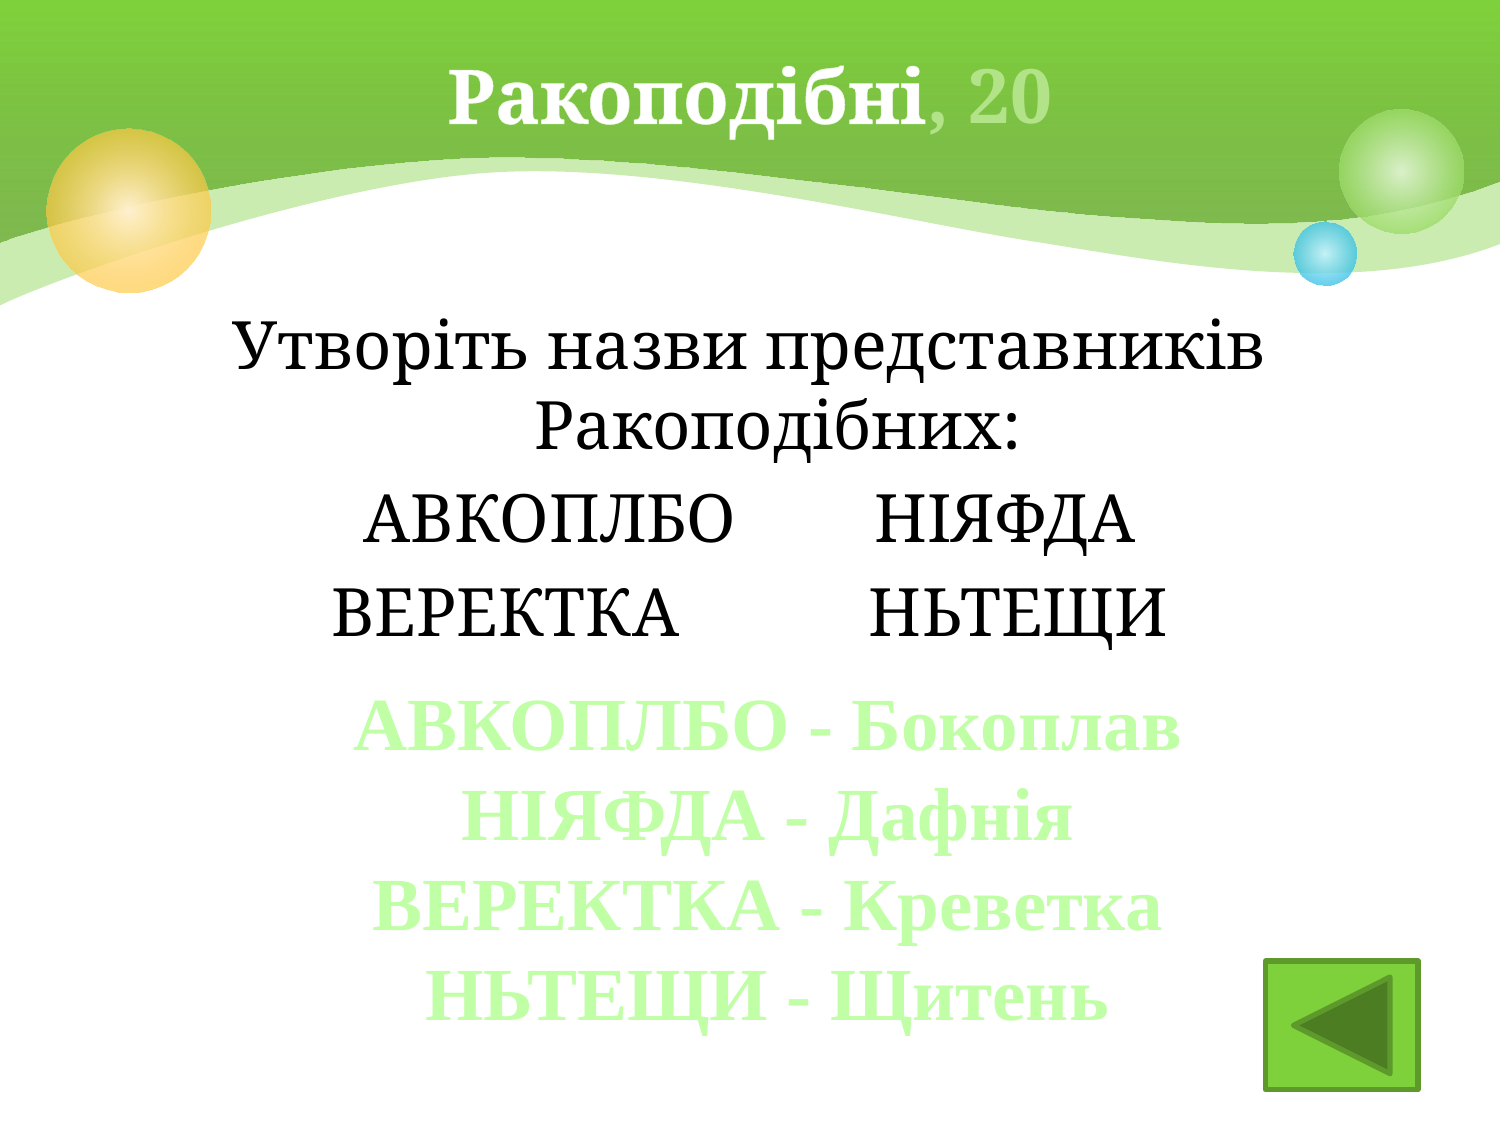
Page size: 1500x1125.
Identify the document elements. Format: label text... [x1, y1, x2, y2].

text_box АВКОПЛБО - Бокоплав НІЯФДА - Дафнія ВЕРЕКТКА - Креветка НЬТЕЩИ - Щитень [82, 667, 1454, 1043]
title Ракоподібні, 20 [75, 0, 1425, 188]
text_box [1263, 958, 1421, 1092]
list Утворіть назви представників Ракоподібних: АВКОПЛБО НІЯФДА ВЕРЕКТКА НЬТЕЩИ [75, 295, 1425, 1038]
